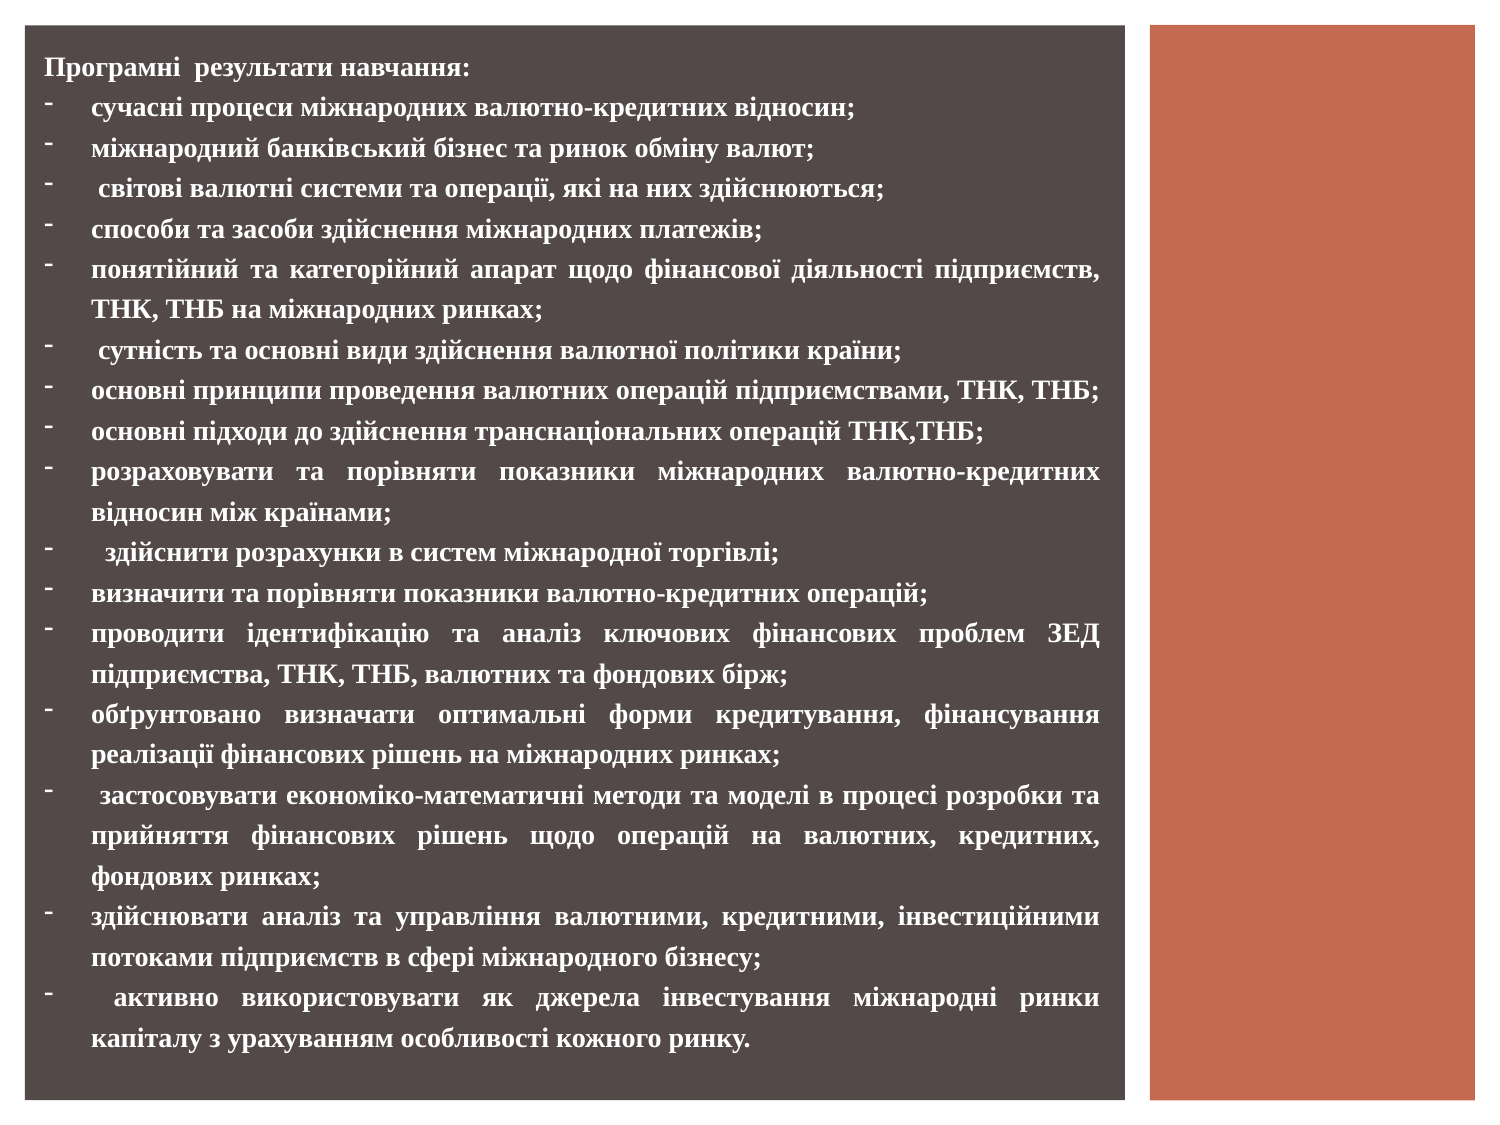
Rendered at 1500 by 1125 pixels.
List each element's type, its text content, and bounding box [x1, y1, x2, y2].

text_box Програмні результати навчання: сучасні процеси міжнародних валютно-кредитних відносин; міжнародний банківський бізнес та ринок обміну валют; світові валютні системи та операції, які на них здійснюються; способи та засоби здійснення міжнародних платежів; понятійний та категорійний апарат щодо фінансової діяльності підприємств, ТНК, ТНБ на міжнародних ринках; сутність та основні види здійснення валютної політики країни; основні принципи проведення валютних операцій підприємствами, ТНК, ТНБ; основні підходи до здійснення транснаціональних операцій ТНК,ТНБ; розраховувати та порівняти показники міжнародних валютно-кредитних відносин між країнами; здійснити розрахунки в систем міжнародної торгівлі; визначити та порівняти показники валютно-кредитних операцій; проводити ідентифікацію та аналіз ключових фінансових проблем ЗЕД підприємства, ТНК, ТНБ, валютних та фондових бірж; обґрунтовано визначати оптимальні форми кредитування, фінансування реалізації фінансових рішень на міжнародних ринках; застосовувати економіко-математичні методи та моделі в процесі розробки та прийняття фінансових рішень щодо операцій на валютних, кредитних, фондових ринках; здійснювати аналіз та управління валютними, кредитними, інвестиційними потоками підприємств в сфері міжнародного бізнесу; активно використовувати як джерела інвестування міжнародні ринки капіталу з урахуванням особливості кожного ринку. [29, 34, 1117, 1125]
